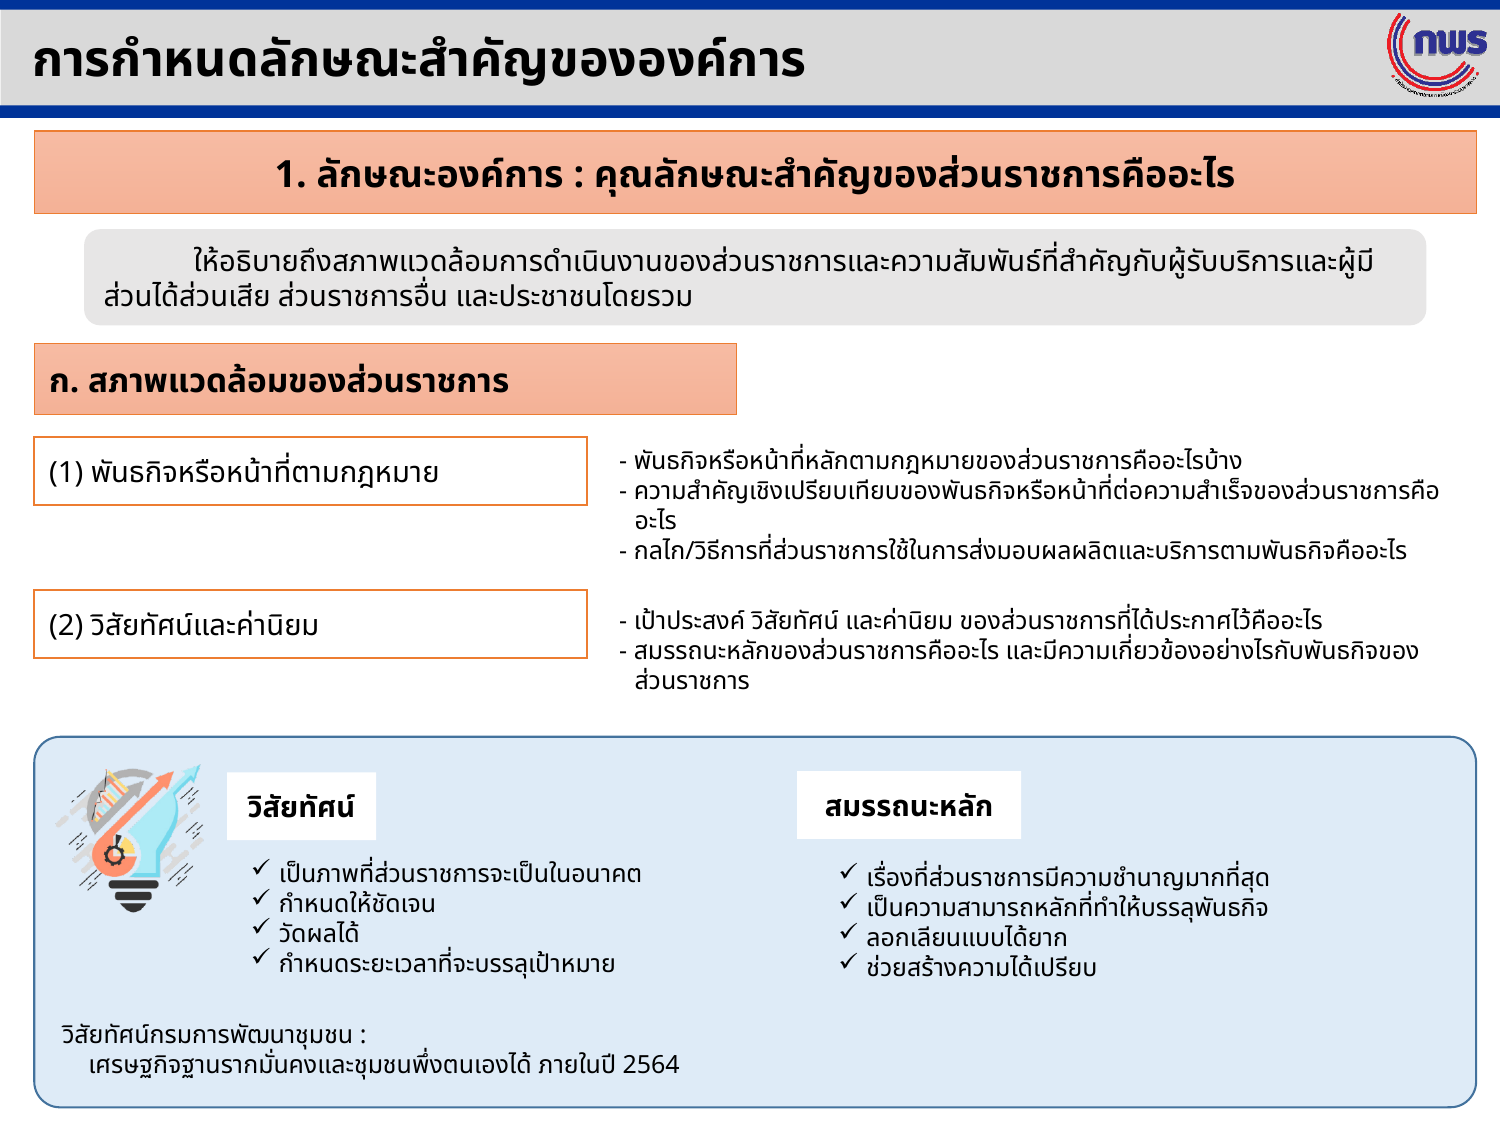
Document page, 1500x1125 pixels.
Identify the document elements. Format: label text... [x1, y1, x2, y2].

picture [34, 730, 242, 938]
text_box วิสัยทัศน์กรมการพัฒนาชุมชน : เศรษฐกิจฐานรากมั่นคงและชุมชนพึ่งตนเองได้ ภายในปี 2564 [47, 1010, 1079, 1086]
text_box เป็นภาพที่ส่วนราชการจะเป็นในอนาคต กำหนดให้ชัดเจน วัดผลได้ กำหนดระยะเวลาที่จะบรรลุเป้าหมาย [236, 849, 710, 985]
text_box ให้อธิบายถึงสภาพแวดล้อมการดำเนินงานของส่วนราชการและความสัมพันธ์ที่สำคัญกับผู้รับบริการและผู้มีส่วนได้ส่วนเสีย ส่วนราชการอื่น และประชาชนโดยรวม [83, 228, 1428, 327]
text_box (2) วิสัยทัศน์และค่านิยม [33, 589, 588, 659]
text_box ก. สภาพแวดล้อมของส่วนราชการ [34, 343, 737, 415]
text_box (1) พันธกิจหรือหน้าที่ตามกฎหมาย [33, 436, 588, 506]
text_box สมรรถนะหลัก [796, 770, 1022, 840]
text_box เรื่องที่ส่วนราชการมีความชำนาญมากที่สุด เป็นความสามารถหลักที่ทำให้บรรลุพันธกิจ ลอกเลียนแบบได้ยาก ช่วยสร้างความได้เปรียบ [823, 854, 1390, 989]
text_box [33, 735, 1478, 1109]
text_box 1. ลักษณะองค์การ : คุณลักษณะสำคัญของส่วนราชการคืออะไร [34, 130, 1477, 214]
text_box วิสัยทัศน์ [242, 771, 377, 841]
text_box - เป้าประสงค์ วิสัยทัศน์ และค่านิยม ของส่วนราชการที่ได้ประกาศไว้คืออะไร - สมรรถนะหลักของส่วนราชการคืออะไร และมีความเกี่ยวข้องอย่างไรกับพันธกิจของส่วนราชการ [604, 597, 1477, 702]
text_box การกำหนดลักษณะสำคัญขององค์การ [0, 2, 1477, 97]
text_box - พันธกิจหรือหน้าที่หลักตามกฎหมายของส่วนราชการคืออะไรบ้าง - ความสำคัญเชิงเปรียบเทียบของพันธกิจหรือหน้าที่ต่อความสำเร็จของส่วนราชการคืออะไร - กลไก/วิธีการที่ส่วนราชการใช้ในการส่งมอบผลผลิตและบริการตามพันธกิจคืออะไร [604, 437, 1477, 572]
picture [1477, 13, 1487, 97]
